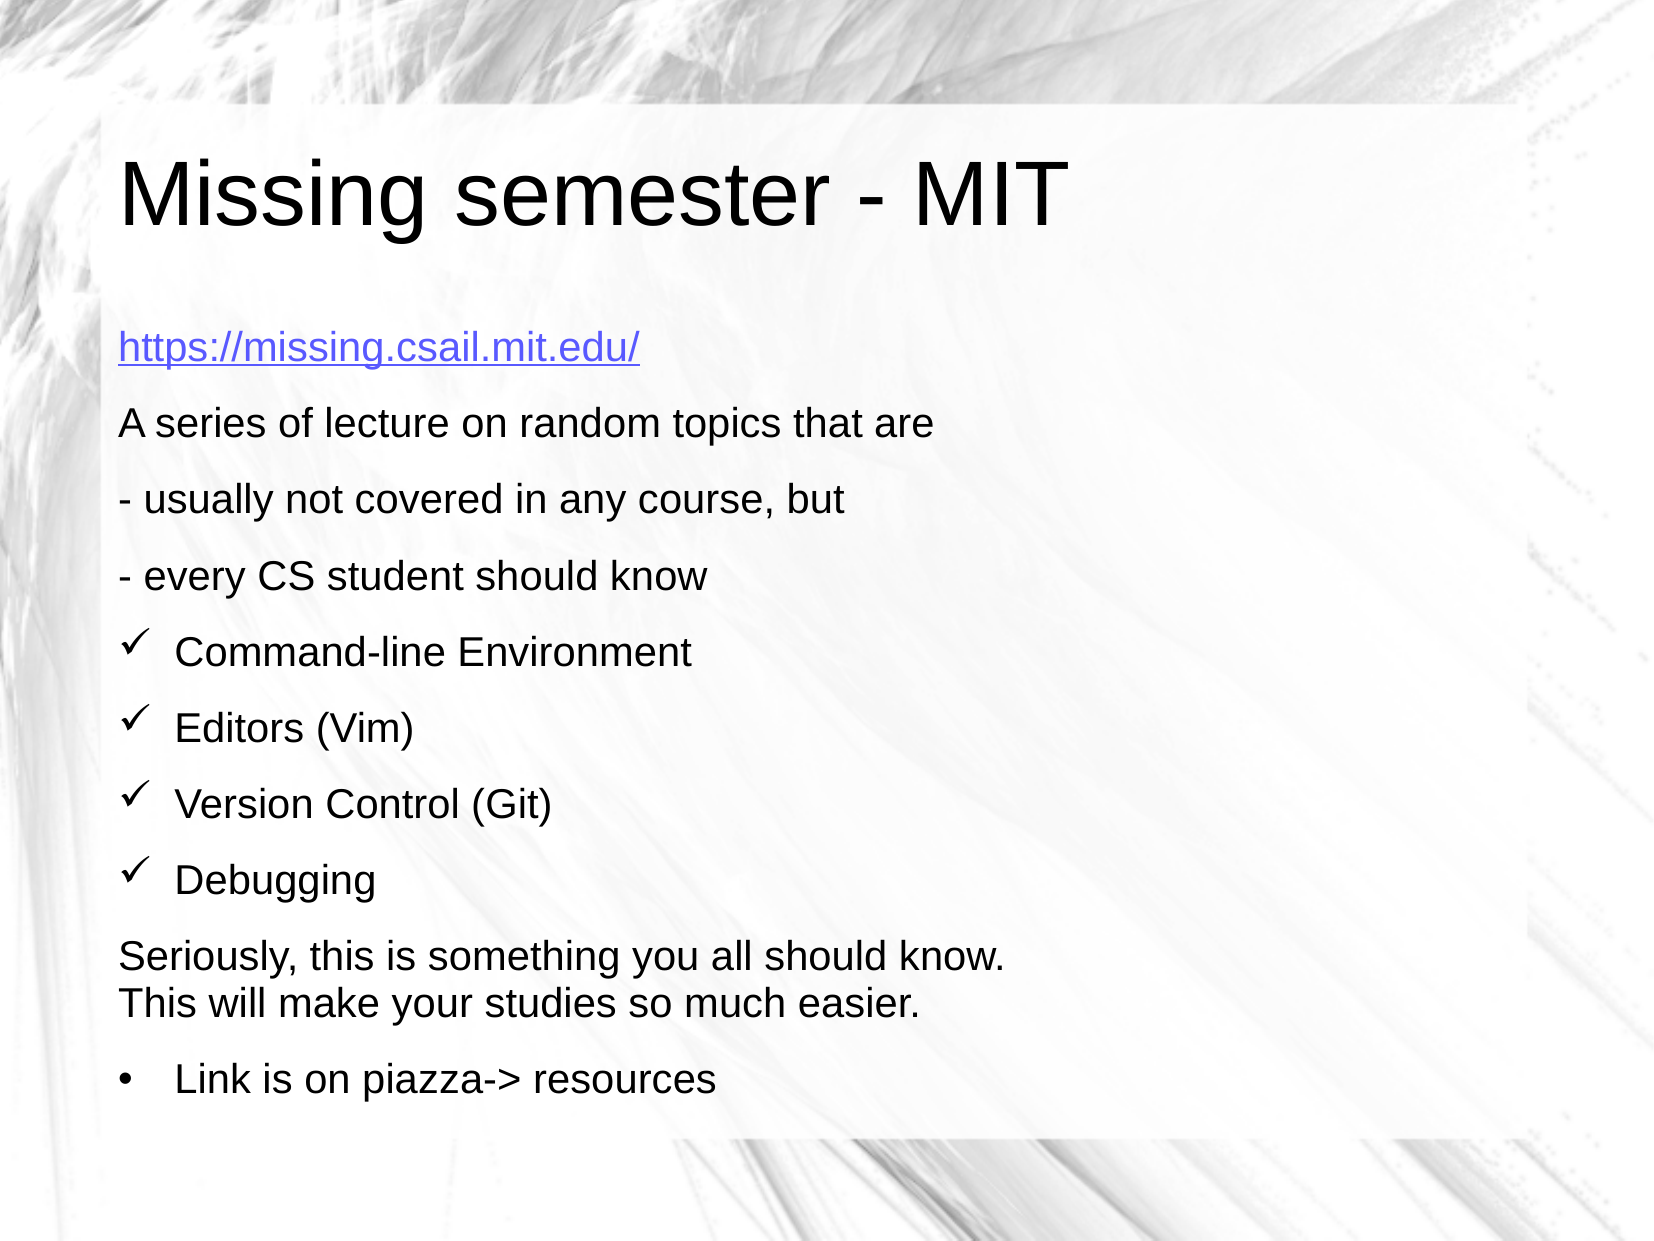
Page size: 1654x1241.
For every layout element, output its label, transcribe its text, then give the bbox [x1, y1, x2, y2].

title Missing semester - MIT [118, 112, 1504, 278]
picture [0, 0, 1654, 1241]
list https://missing.csail.mit.edu/ A series of lecture on random topics that are - usually not covered in any course, but - every CS student should know Command-line Environment Editors (Vim) Version Control (Git) Debugging Seriously, this is something you all should know. This will make your studies so much easier. Link is on piazza-> resources [118, 319, 1571, 1102]
